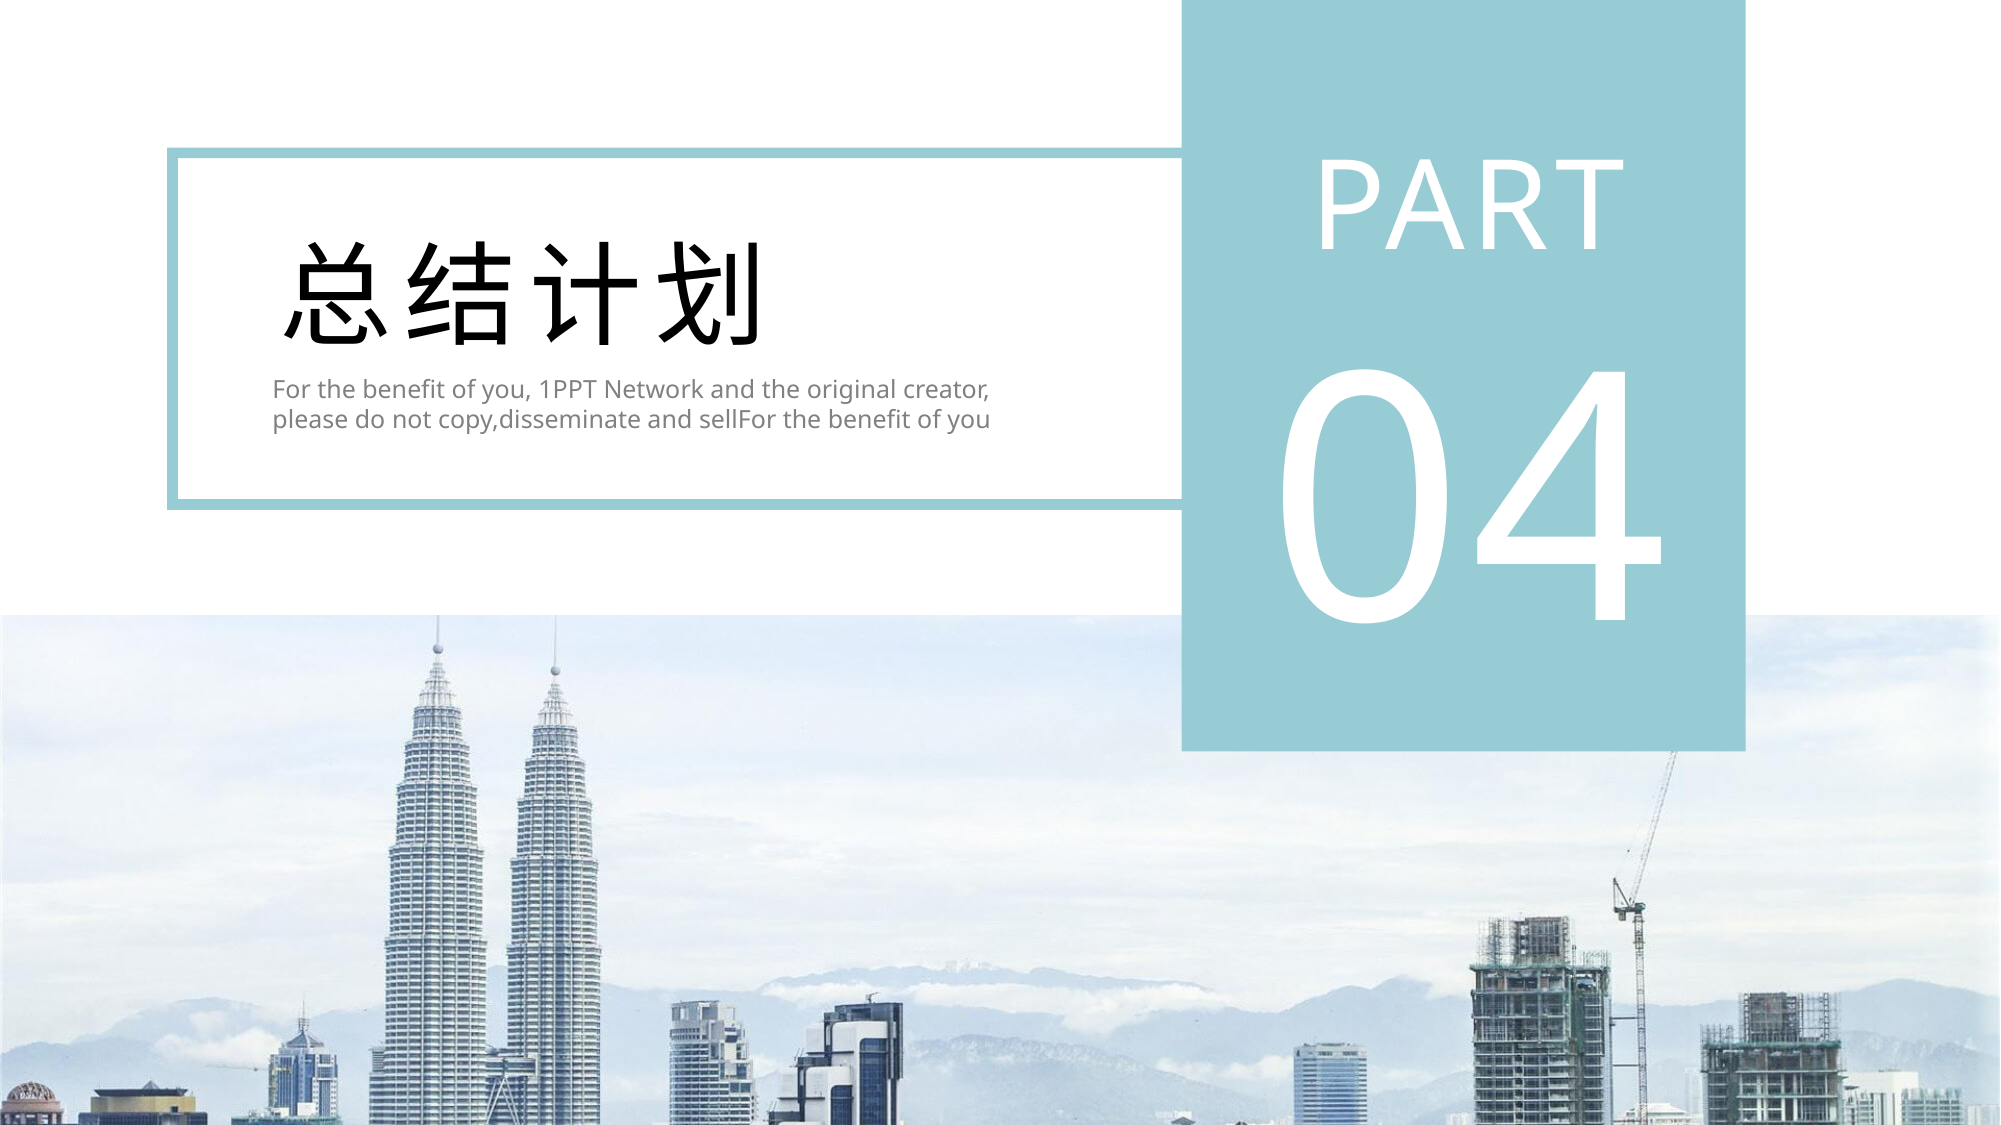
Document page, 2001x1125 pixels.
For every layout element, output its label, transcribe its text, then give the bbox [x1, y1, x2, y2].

text_box [0, 614, 2000, 1125]
text_box PART 04 [1251, 117, 1684, 698]
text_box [256, 216, 1045, 443]
text_box [1181, 0, 1747, 752]
text_box [166, 146, 1181, 511]
